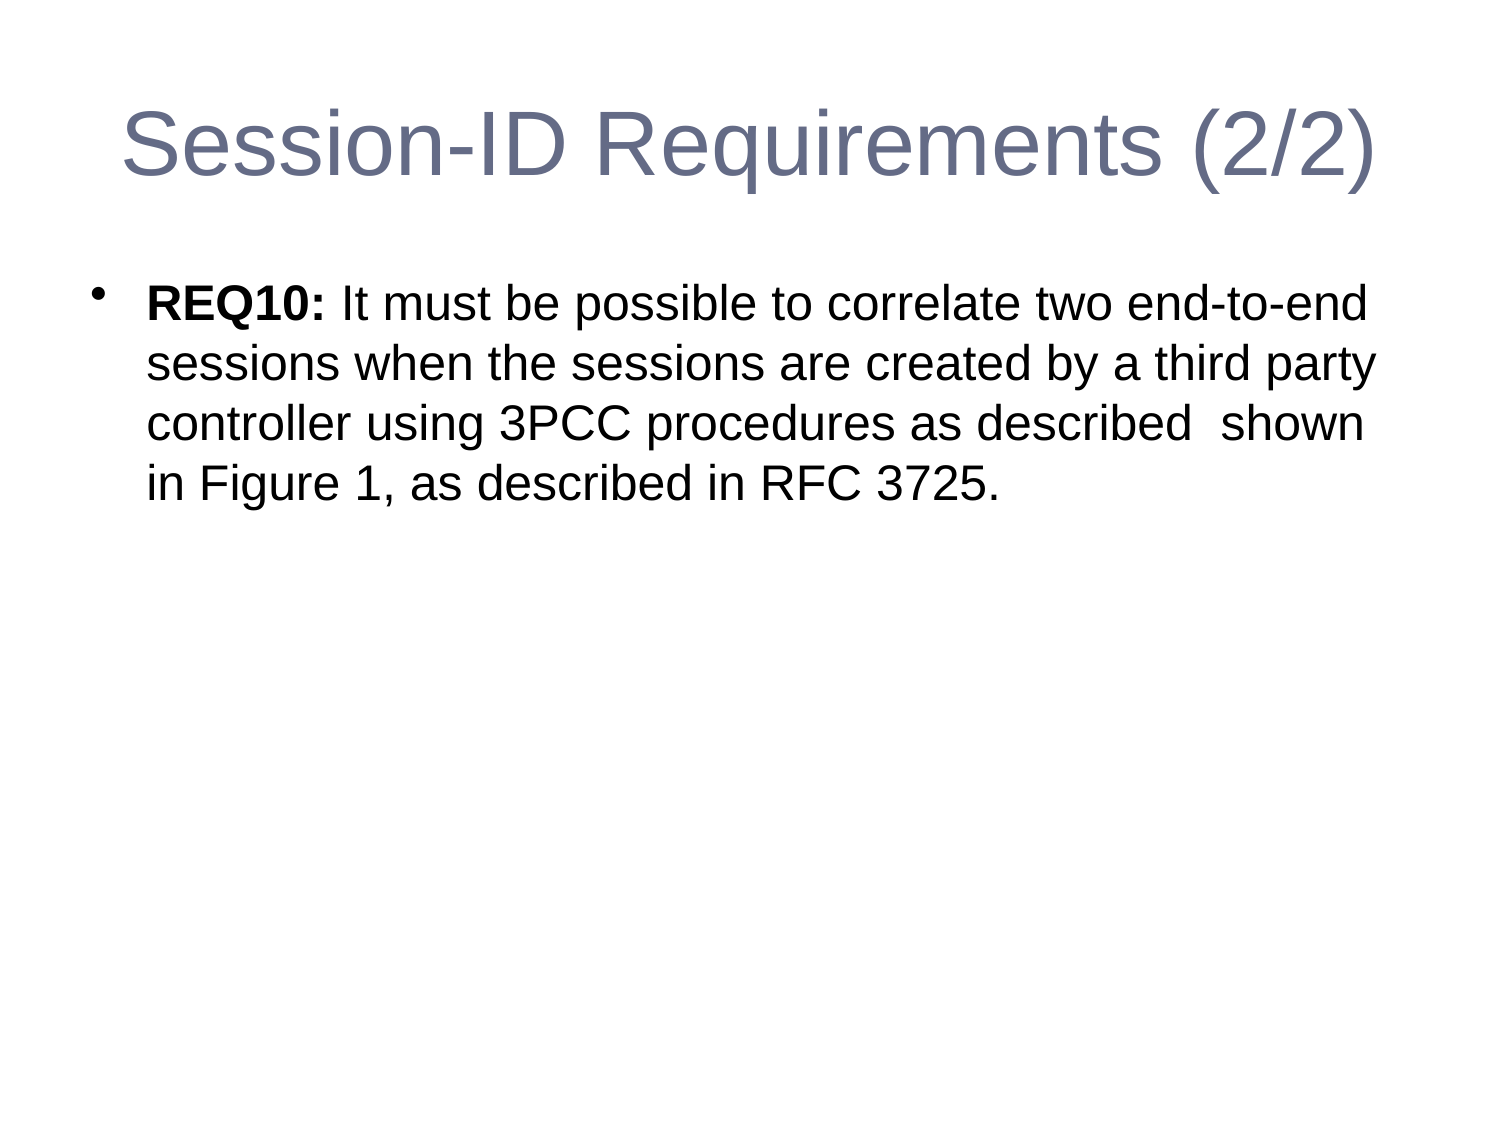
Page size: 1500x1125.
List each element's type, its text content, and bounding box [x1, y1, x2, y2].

list REQ10: It must be possible to correlate two end-to-end sessions when the sessions are created by a third party controller using 3PCC procedures as described shown in Figure 1, as described in RFC 3725. [74, 262, 1426, 1006]
title Session-ID Requirements (2/2) [74, 44, 1426, 233]
